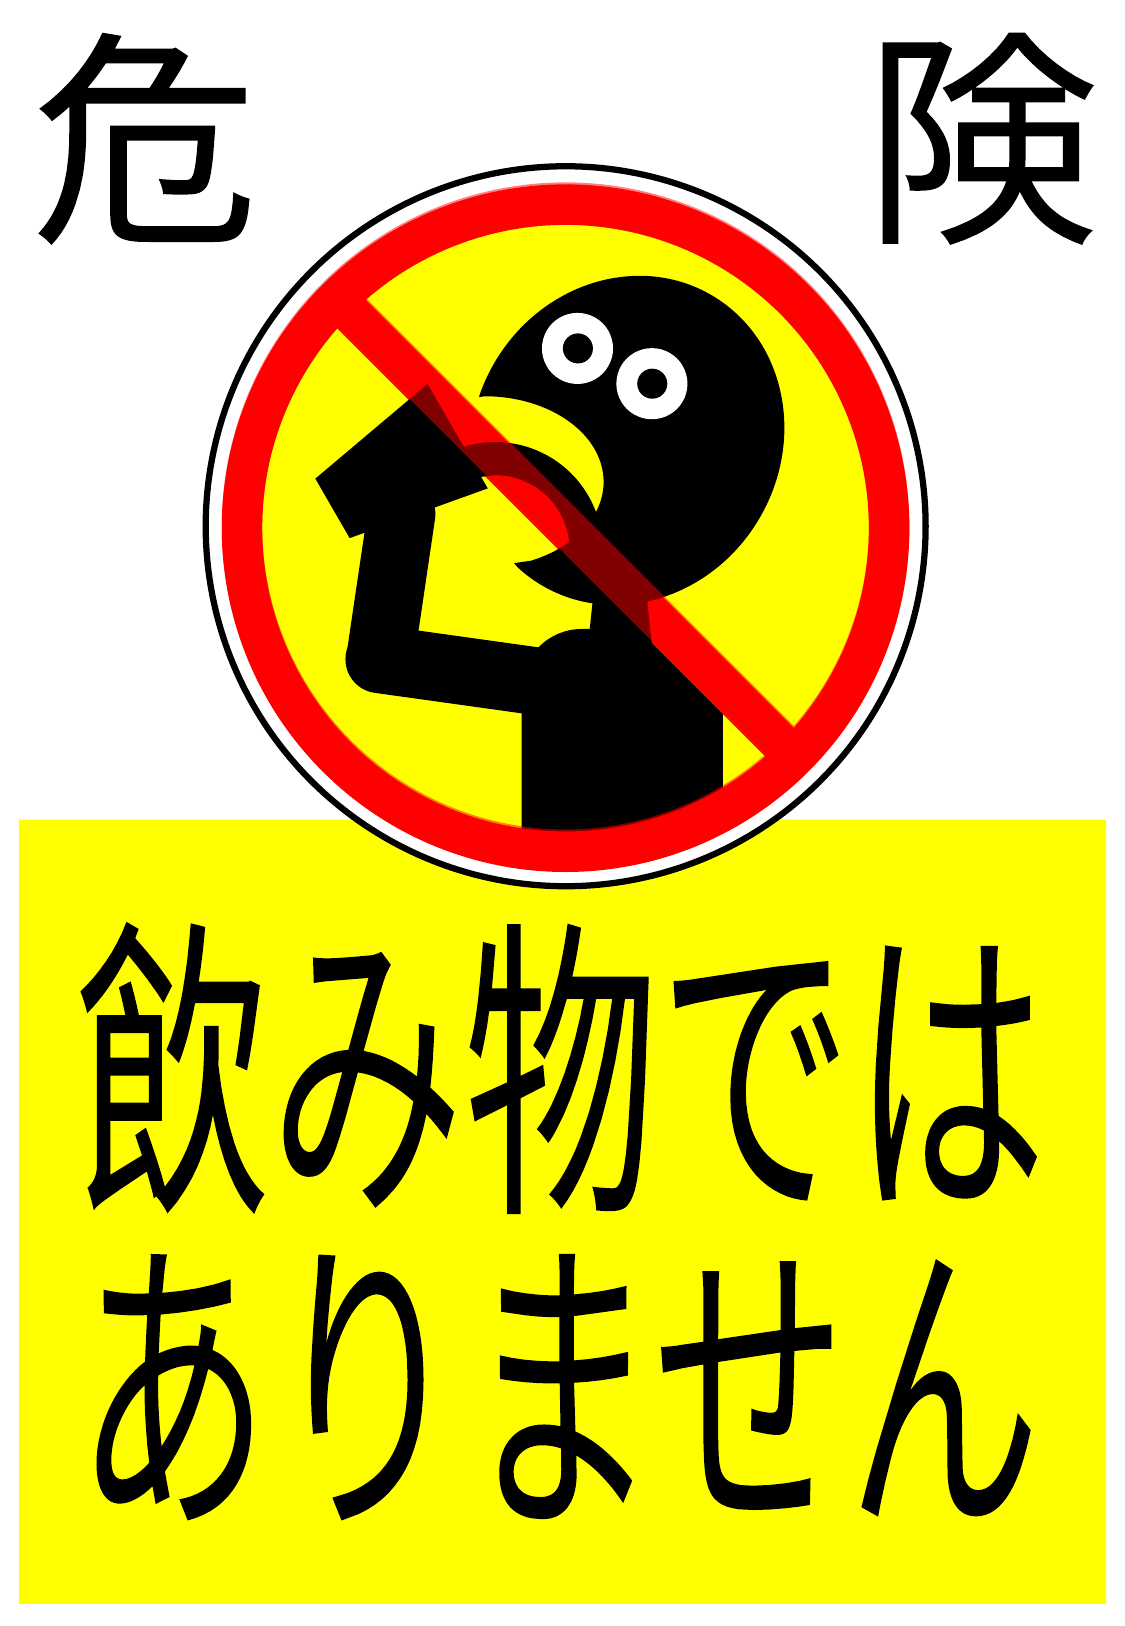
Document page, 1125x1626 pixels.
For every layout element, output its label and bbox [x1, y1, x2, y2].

text_box [17, 818, 1108, 1606]
text_box [205, 166, 926, 887]
